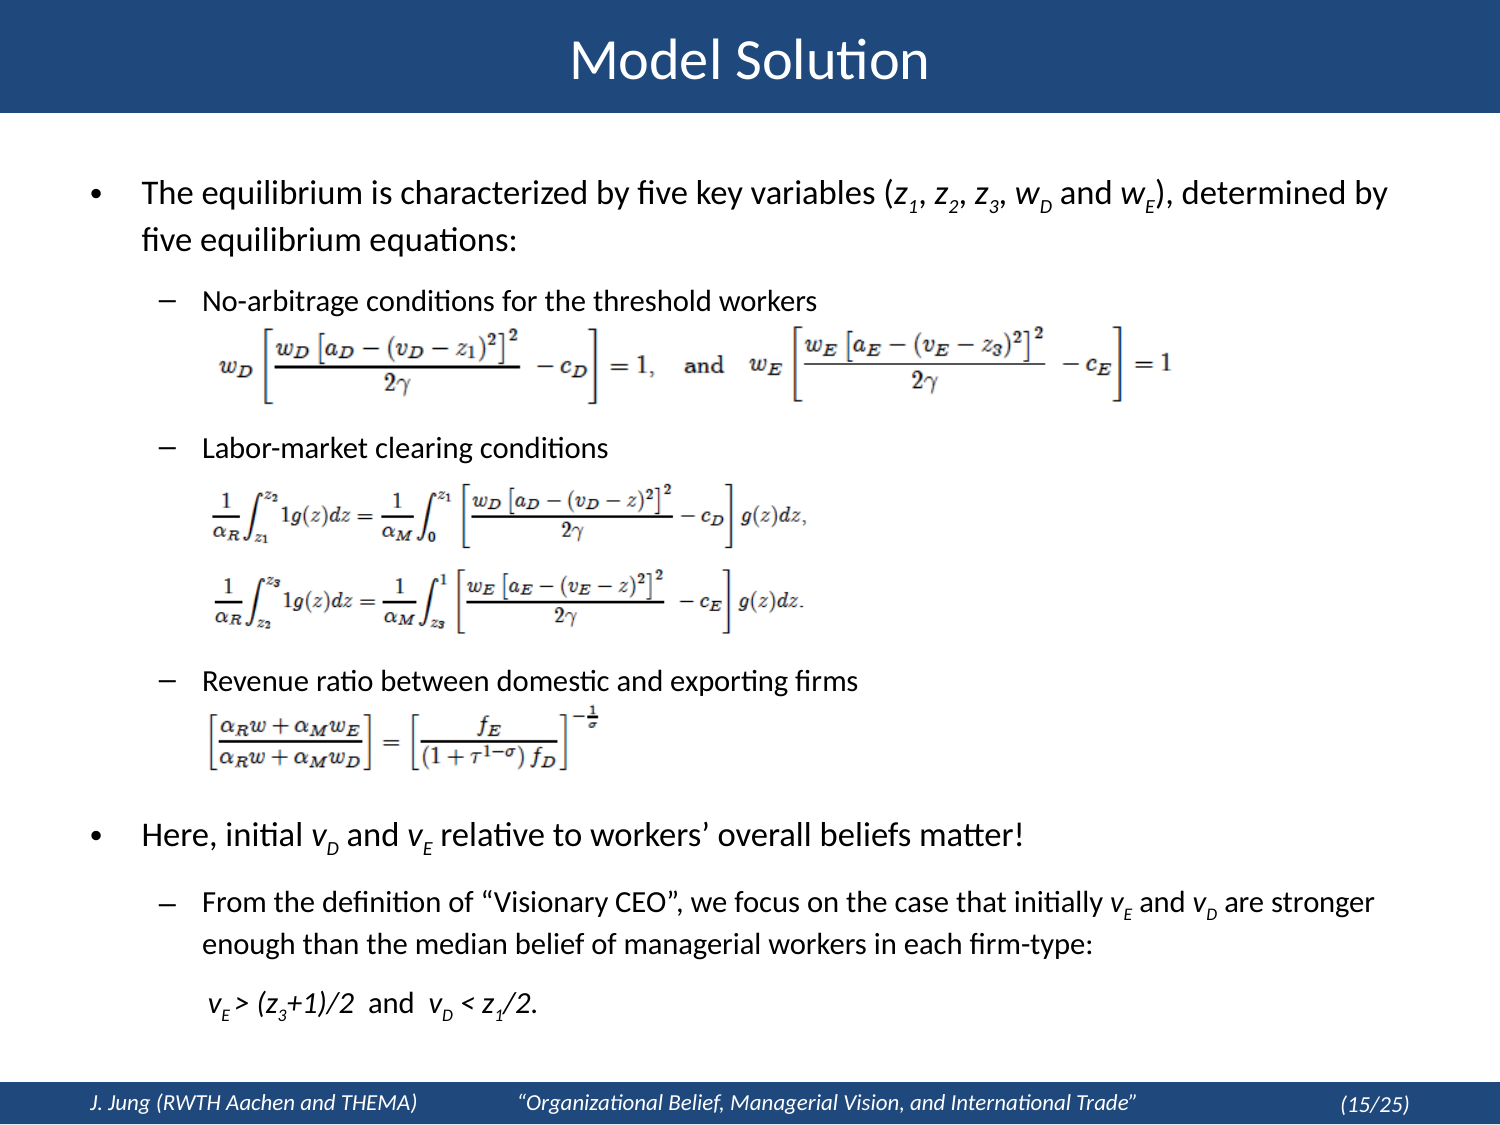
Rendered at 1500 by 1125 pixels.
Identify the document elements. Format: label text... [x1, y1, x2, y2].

footer J. Jung (RWTH Aachen and THEMA) “Organizational Belief, Managerial Vision, and International Trade” [75, 1076, 1200, 1125]
picture [199, 469, 817, 651]
title Model Solution [0, 0, 1500, 113]
picture [199, 697, 606, 788]
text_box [212, 312, 1174, 416]
list The equilibrium is characterized by five key variables (z1, z2, z3, wD and wE), determined by five equilibrium equations: No-arbitrage conditions for the threshold workers Labor-market clearing conditions Revenue ratio between domestic and exporting firms Here, initial vD and vE relative to workers’ overall beliefs matter! From the definition of “Visionary CEO”, we focus on the case that initially vE and vD are stronger enough than the median belief of managerial workers in each firm-type: vE > (z3+1)/2 and vD < z1/2. [75, 162, 1425, 1038]
slide_number (15/25) [1074, 1082, 1425, 1125]
